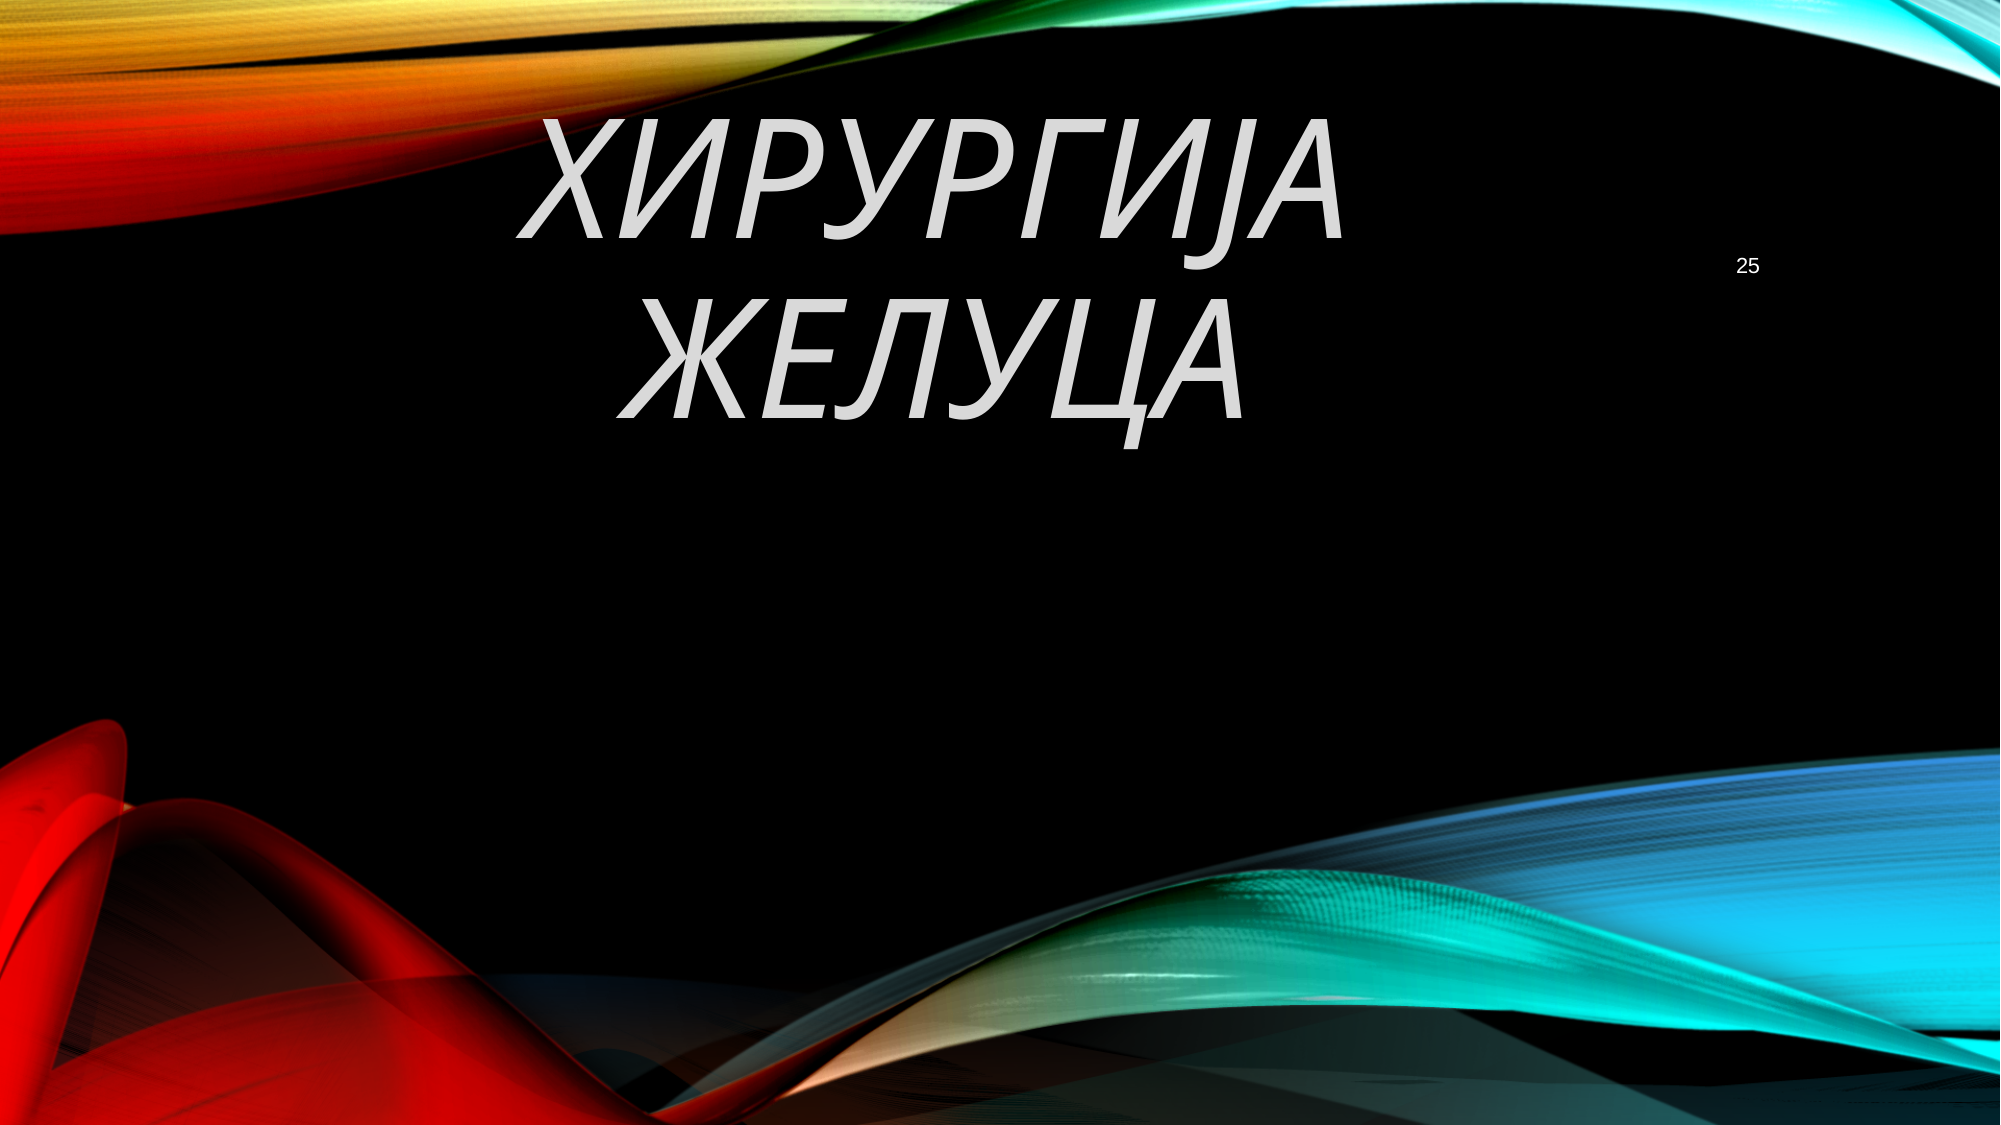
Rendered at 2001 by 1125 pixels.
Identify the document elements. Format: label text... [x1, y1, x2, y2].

picture [0, 717, 2000, 1125]
title ХИРУРГИЈА ЖЕЛУЦА [307, 75, 1568, 475]
picture [0, 0, 2000, 237]
slide_number 25 [1568, 234, 1775, 295]
